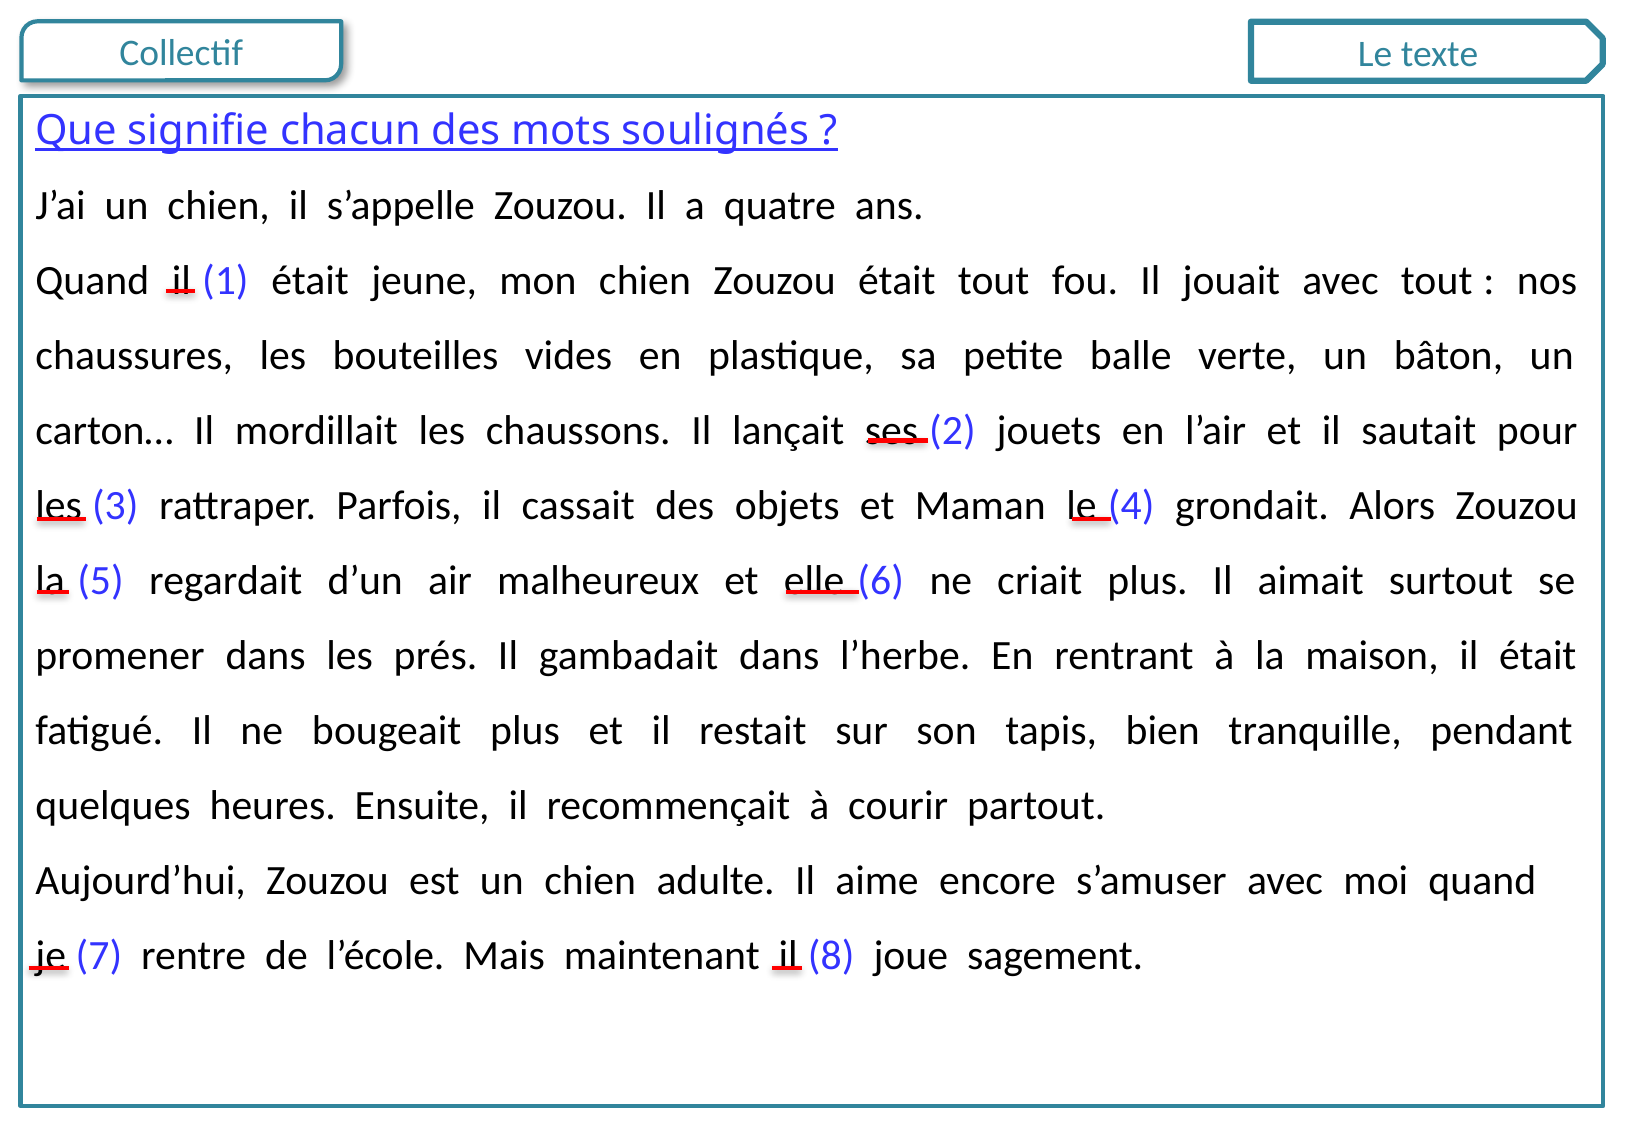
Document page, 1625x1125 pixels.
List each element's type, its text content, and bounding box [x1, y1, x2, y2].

list Le texte [1251, 21, 1585, 81]
list Que signifie chacun des mots soulignés ? J’ai un chien, il s’appelle Zouzou. Il a quatre ans. Quand il (1) était jeune, mon chien Zouzou était tout fou. Il jouait avec tout : nos chaussures, les bouteilles vides en plastique, sa petite balle verte, un bâton, un carton… Il mordillait les chaussons. Il lançait ses (2) jouets en l’air et il sautait pour les (3) rattraper. Parfois, il cassait des objets et Maman le (4) grondait. Alors Zouzou la (5) regardait d’un air malheureux et elle (6) ne criait plus. Il aimait surtout se promener dans les prés. Il gambadait dans l’herbe. En rentrant à la maison, il était fatigué. Il ne bougeait plus et il restait sur son tapis, bien tranquille, pendant quelques heures. Ensuite, il recommençait à courir partout. Aujourd’hui, Zouzou est un chien adulte. Il aime encore s’amuser avec moi quand je (7) rentre de l’école. Mais maintenant il (8) joue sagement. [18, 94, 1605, 1108]
